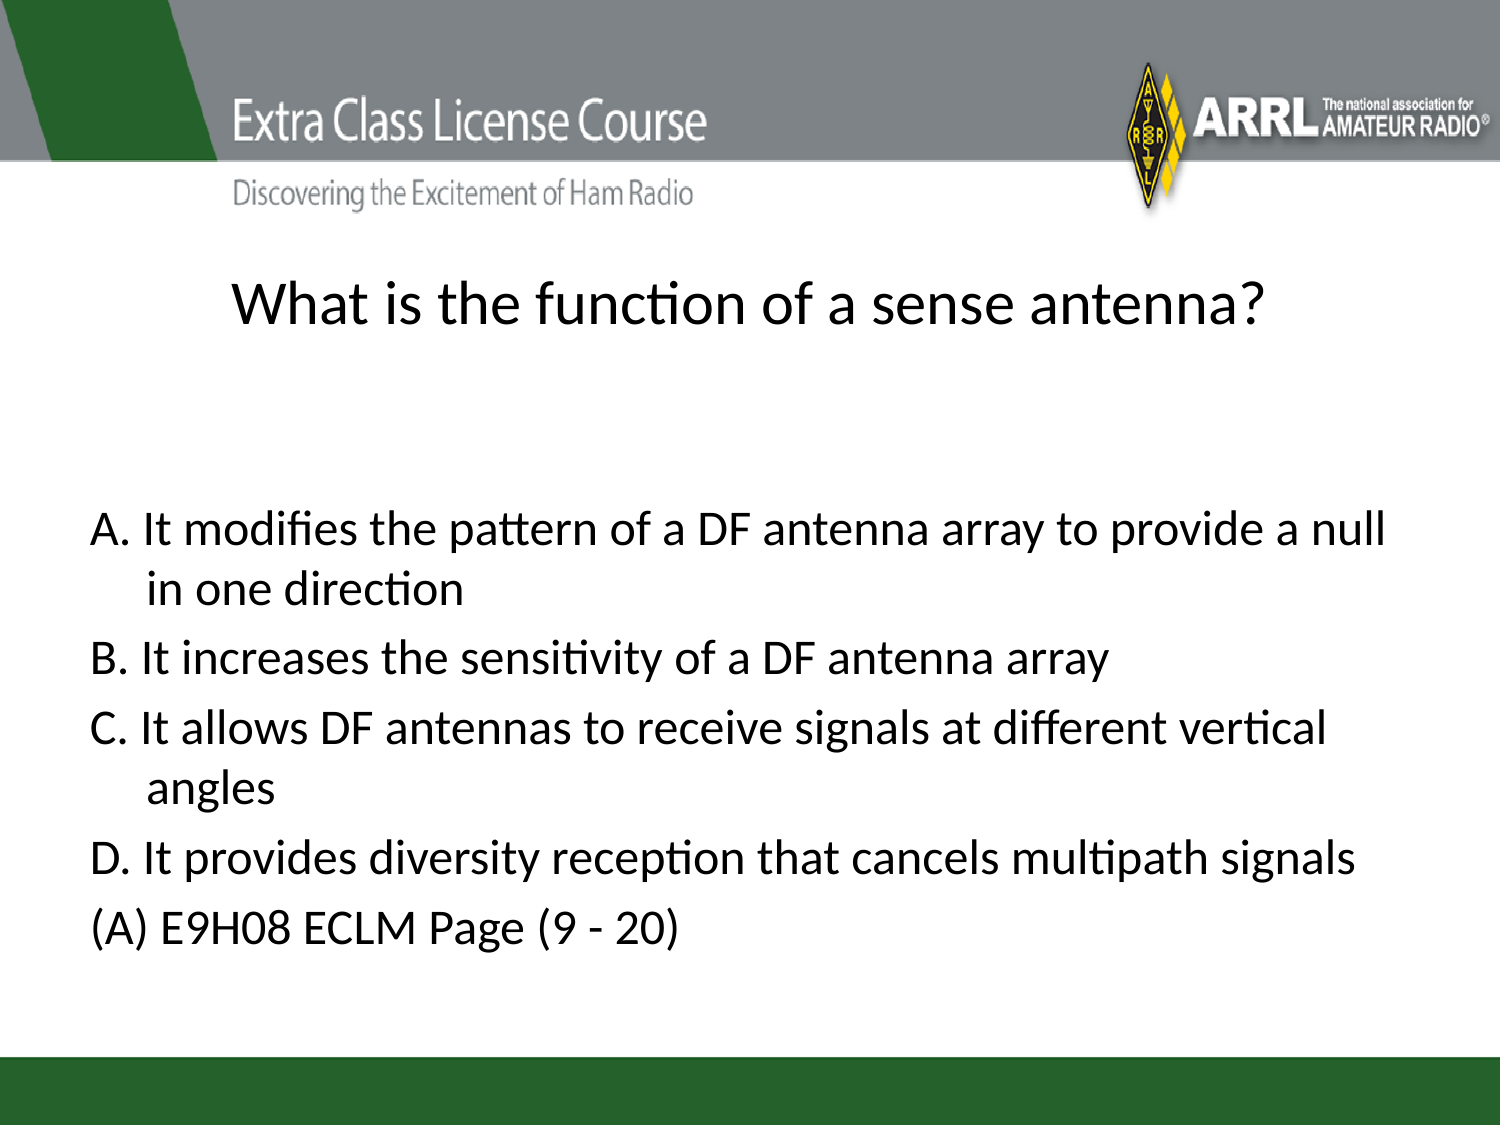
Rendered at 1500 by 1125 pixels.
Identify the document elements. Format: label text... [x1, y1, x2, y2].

list A. It modifies the pattern of a DF antenna array to provide a null in one direction B. It increases the sensitivity of a DF antenna array C. It allows DF antennas to receive signals at different vertical angles D. It provides diversity reception that cancels multipath signals (A) E9H08 ECLM Page (9 - 20) [75, 487, 1425, 1005]
picture [0, 0, 1500, 1125]
title What is the function of a sense antenna? [75, 254, 1425, 435]
